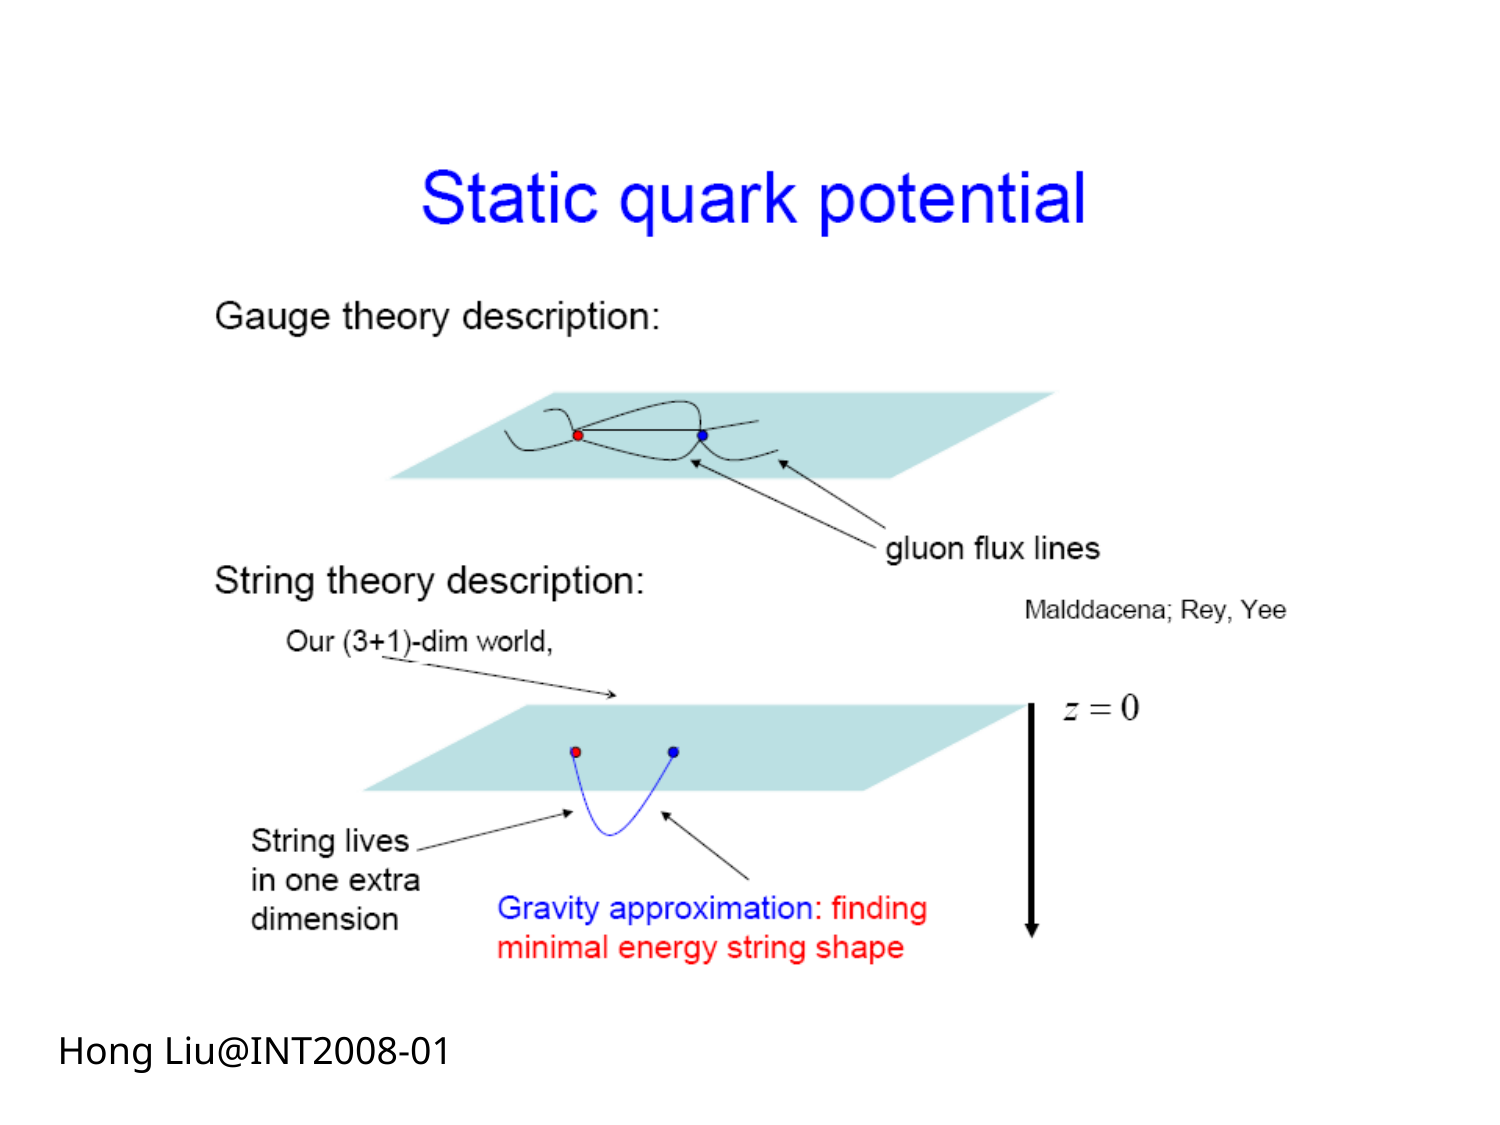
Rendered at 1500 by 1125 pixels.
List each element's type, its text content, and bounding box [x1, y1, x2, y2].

picture [190, 151, 1310, 974]
text_box Hong Liu@INT2008-01 [42, 1019, 469, 1080]
